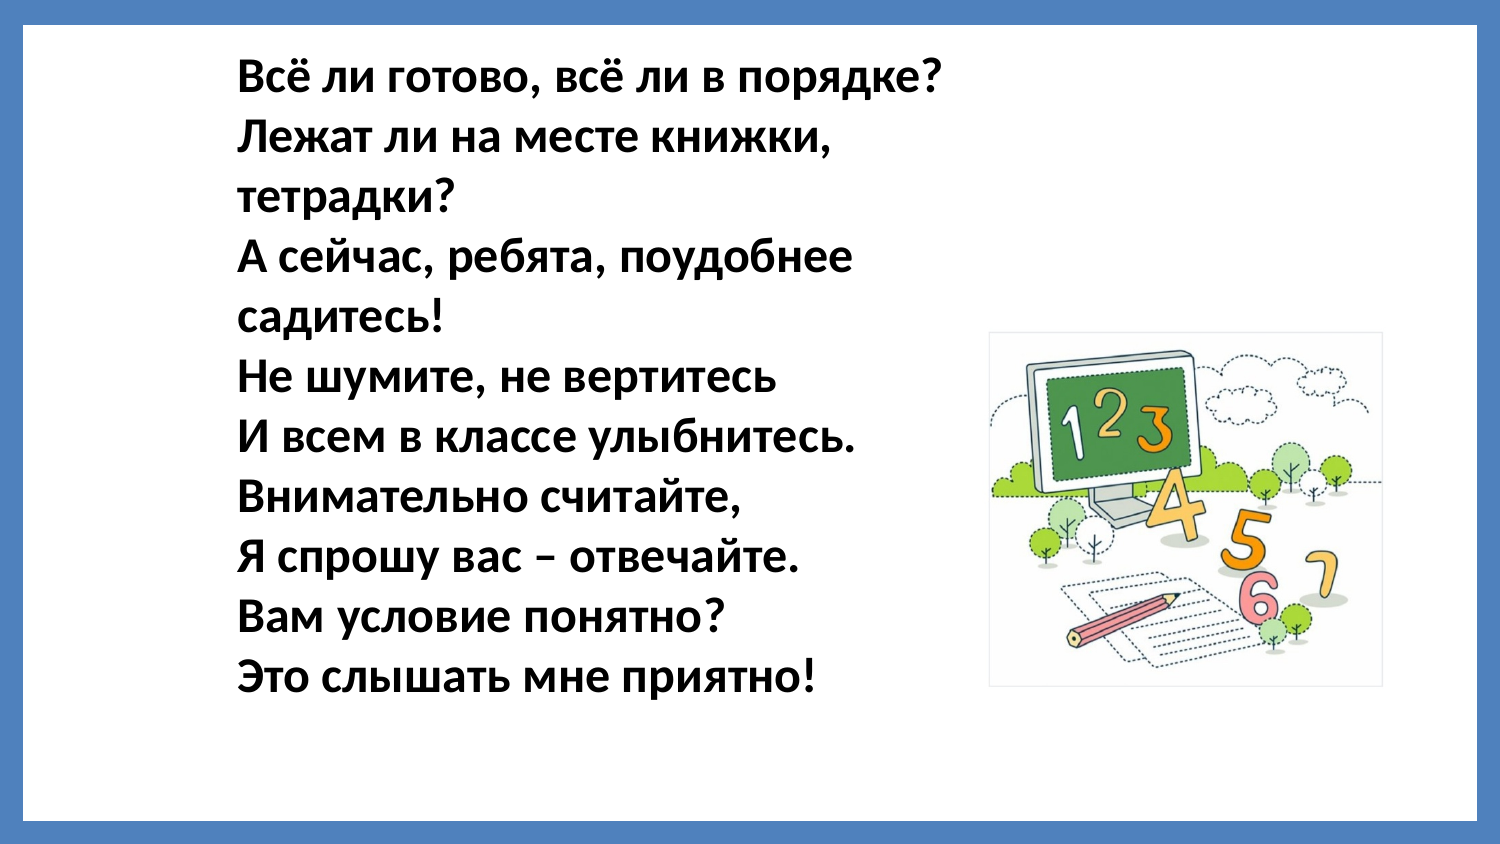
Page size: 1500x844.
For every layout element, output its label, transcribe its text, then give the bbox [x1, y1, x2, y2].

picture [948, 316, 1423, 710]
text_box Всё ли готово, всё ли в порядке? Лежат ли на месте книжки, тетрадки? А сейчас, ребята, поудобнее садитесь! Не шумите, не вертитесь И всем в классе улыбнитесь. Внимательно считайте, Я спрошу вас – отвечайте. Вам условие понятно? Это слышать мне приятно! [222, 35, 973, 800]
